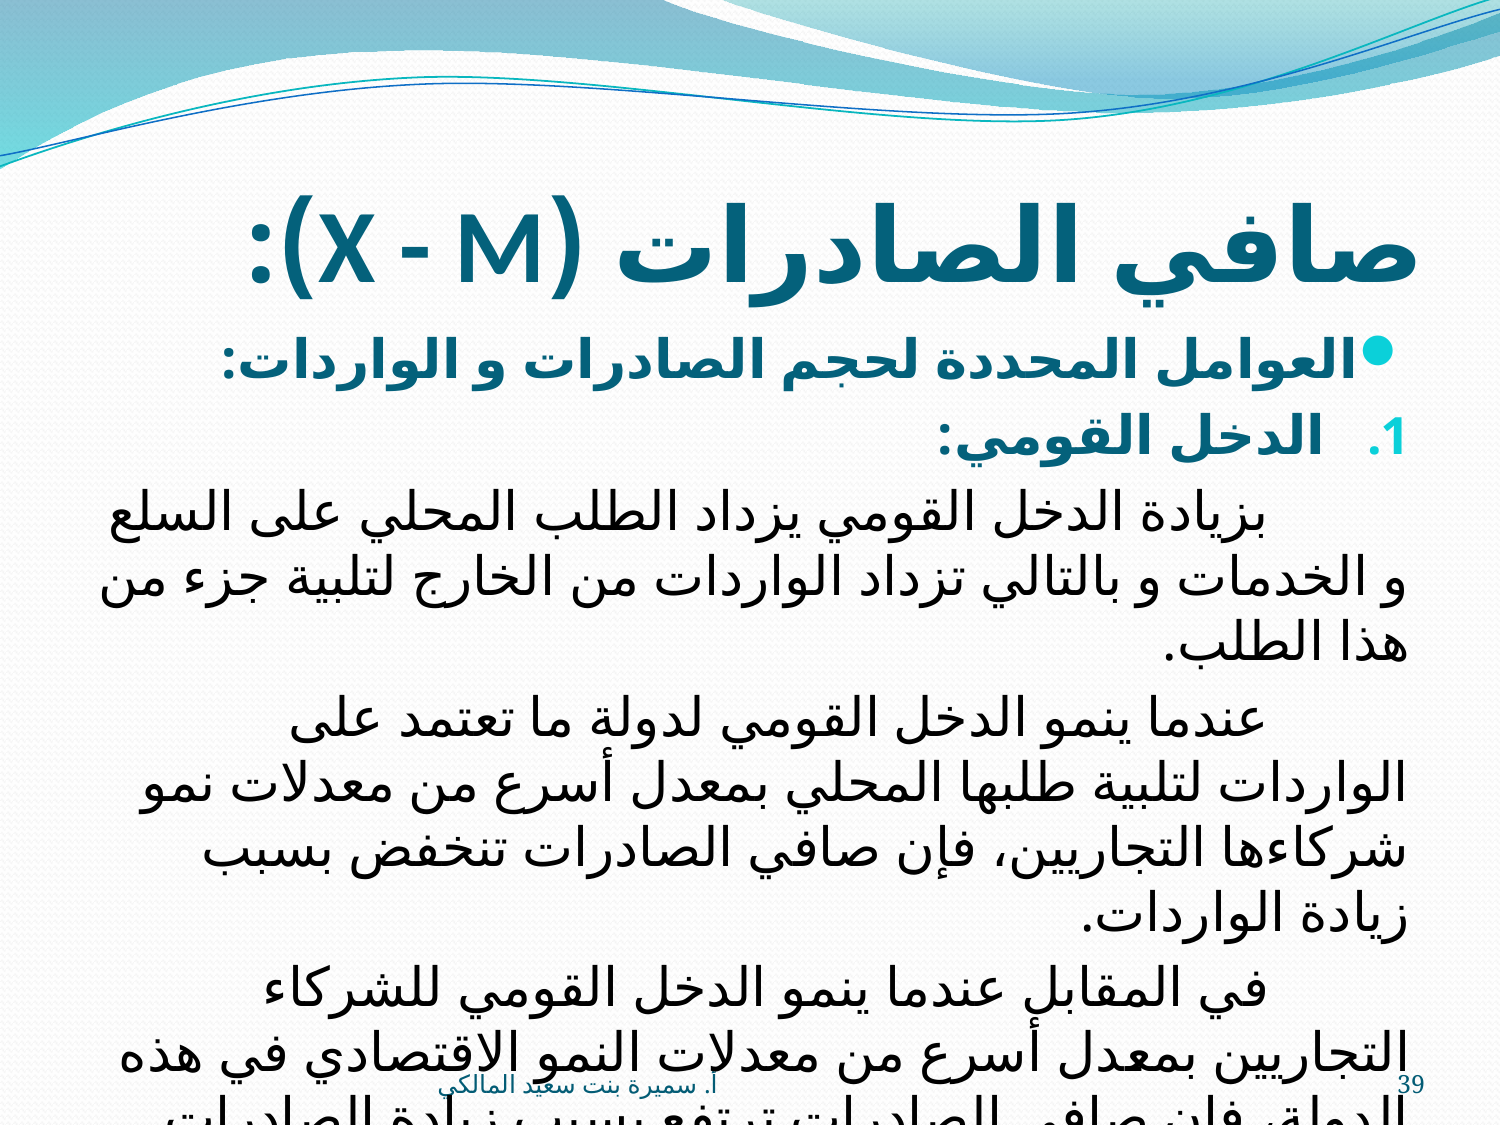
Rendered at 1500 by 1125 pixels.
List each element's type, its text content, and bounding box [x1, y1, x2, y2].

slide_number 39 [1299, 1042, 1425, 1103]
footer أ. سميرة بنت سعيد المالكي [437, 1042, 988, 1103]
title صافي الصادرات (X - M): [75, 115, 1425, 303]
list العوامل المحددة لحجم الصادرات و الواردات: الدخل القومي: بزيادة الدخل القومي يزداد الطلب المحلي على السلع و الخدمات و بالتالي تزداد الواردات من الخارج لتلبية جزء من هذا الطلب. عندما ينمو الدخل القومي لدولة ما تعتمد على الواردات لتلبية طلبها المحلي بمعدل أسرع من معدلات نمو شركاءها التجاريين، فإن صافي الصادرات تنخفض بسبب زيادة الواردات. في المقابل عندما ينمو الدخل القومي للشركاء التجاريين بمعدل أسرع من معدلات النمو الاقتصادي في هذه الدولة، فإن صافي الصادرات ترتفع بسبب زيادة الصادرات. [75, 317, 1425, 1038]
